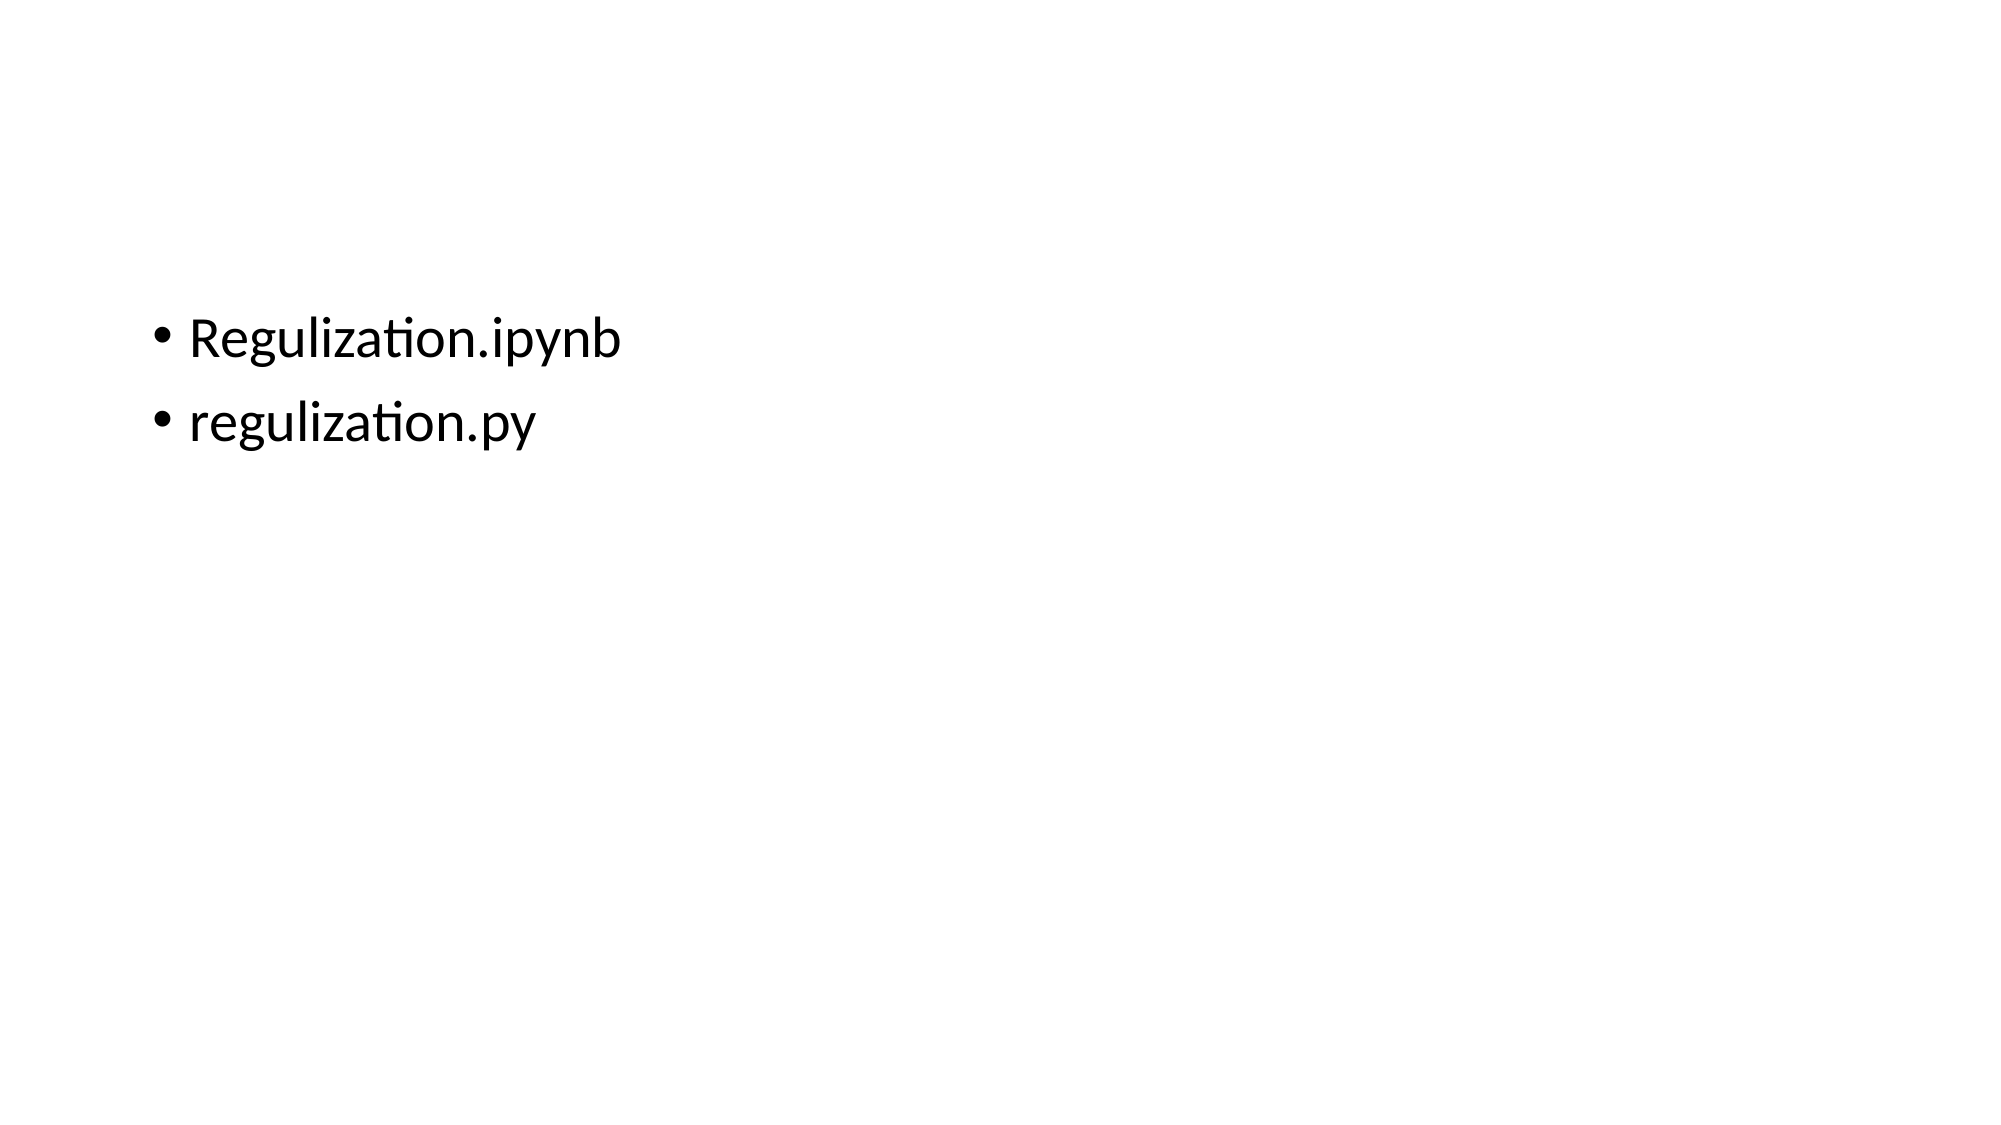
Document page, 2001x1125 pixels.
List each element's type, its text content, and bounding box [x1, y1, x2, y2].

list Regulization.ipynb regulization.py [137, 299, 1863, 1014]
